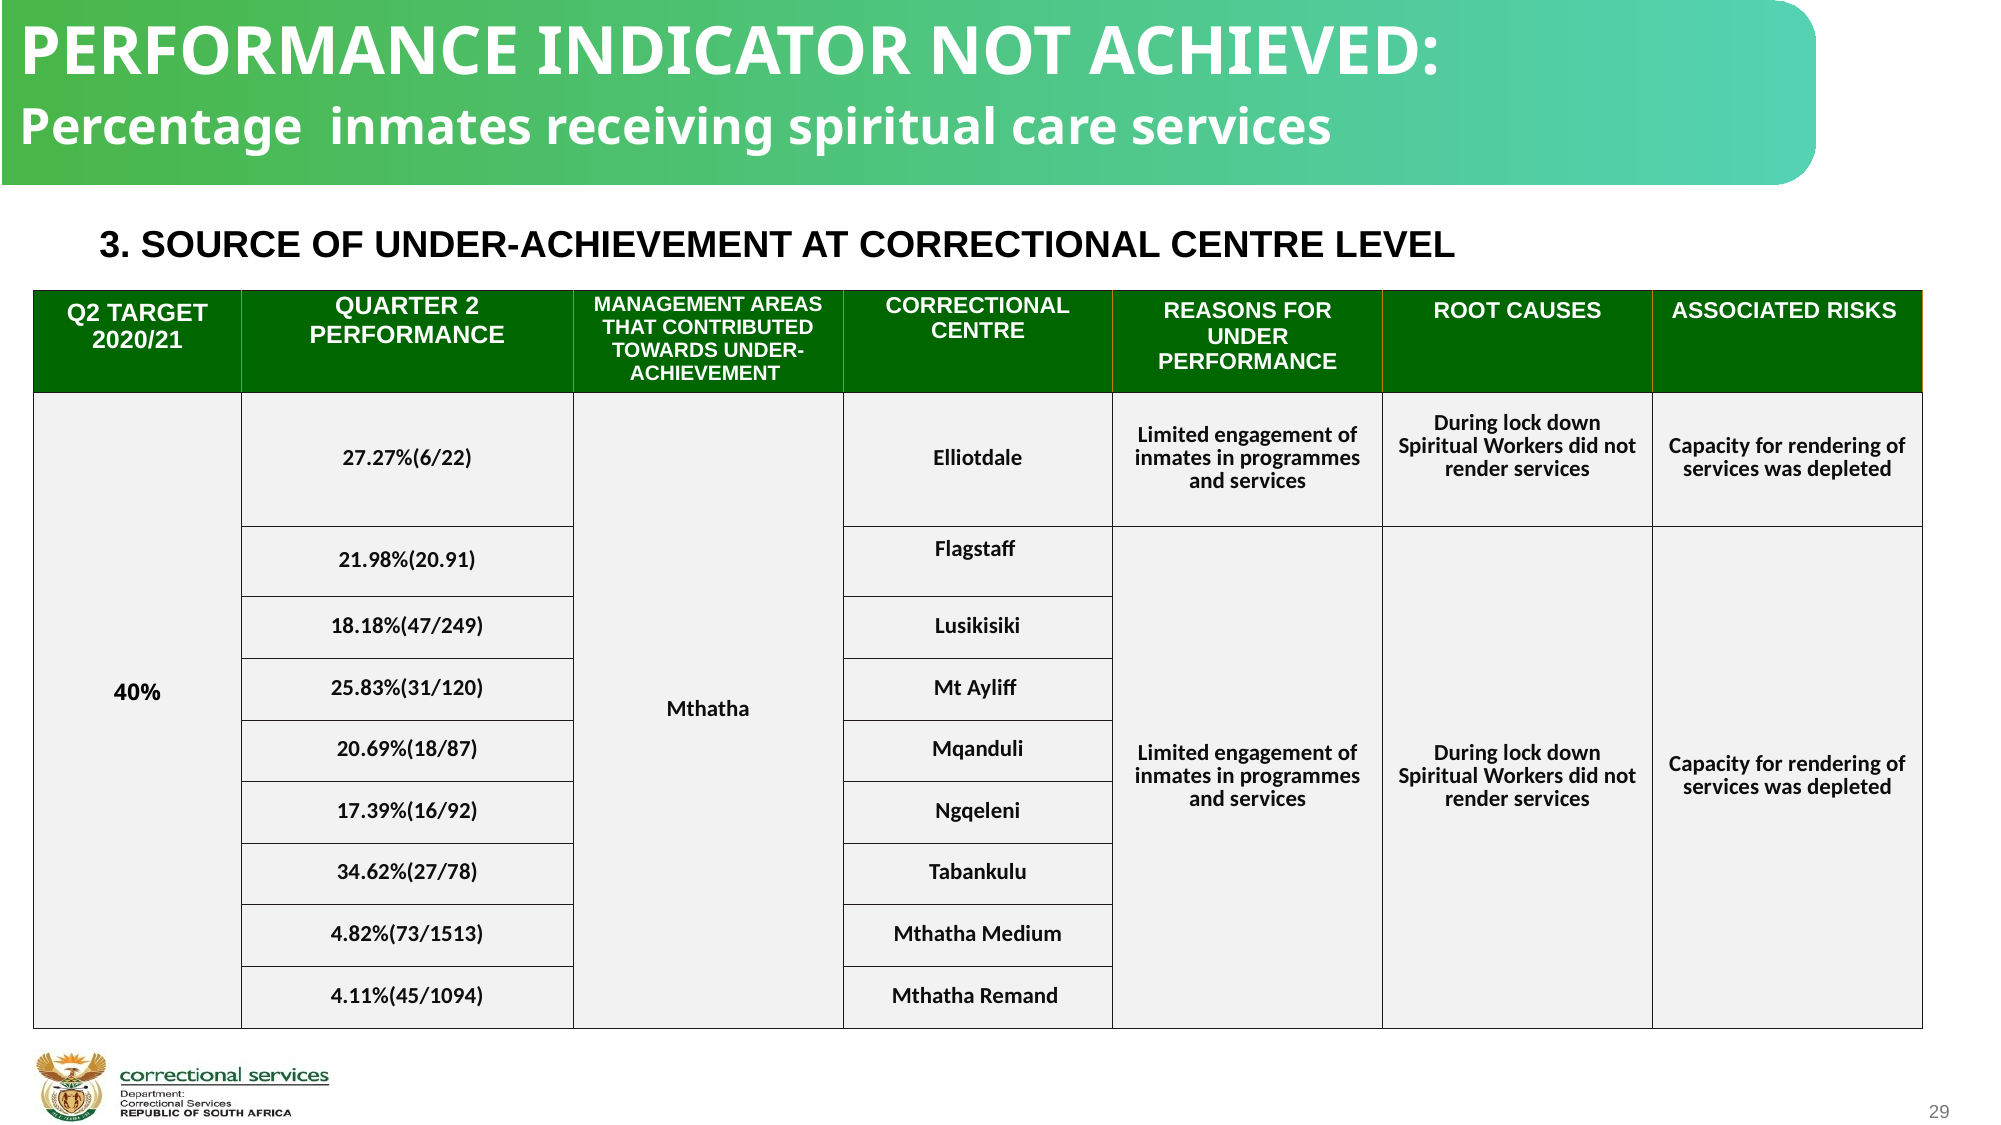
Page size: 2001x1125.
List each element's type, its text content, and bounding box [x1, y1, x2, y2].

text_box [2, 0, 1816, 185]
text_box PERFORMANCE INDICATOR NOT ACHIEVED: Percentage inmates receiving spiritual care services [4, 9, 1803, 96]
table_cell 27.27%(6/22) [242, 393, 573, 526]
table_cell Limited engagement of inmates in programmes and services [1113, 393, 1382, 526]
table_cell Elliotdale [844, 393, 1112, 526]
table_cell During lock down Spiritual Workers did not render services [1383, 527, 1652, 1028]
table_cell 18.18%(47/249) [242, 597, 573, 658]
table_header CORRECTIONAL CENTRE [844, 291, 1112, 392]
table_cell Ngqeleni [844, 782, 1112, 843]
picture [33, 1049, 332, 1123]
table_cell Flagstaff [844, 527, 1112, 596]
table_cell 4.82%(73/1513) [242, 905, 573, 966]
table_cell 25.83%(31/120) [242, 659, 573, 720]
table_cell Mqanduli [844, 721, 1112, 781]
table_cell During lock down Spiritual Workers did not render services [1383, 393, 1652, 526]
table_header MANAGEMENT AREAS THAT CONTRIBUTED TOWARDS UNDER-ACHIEVEMENT [574, 291, 843, 392]
table_cell Limited engagement of inmates in programmes and services [1113, 527, 1382, 1028]
table_cell Capacity for rendering of services was depleted [1653, 393, 1922, 526]
table_cell Capacity for rendering of services was depleted [1653, 527, 1922, 1028]
table_cell 17.39%(16/92) [242, 782, 573, 843]
table_cell 20.69%(18/87) [242, 721, 573, 781]
text_box 3. SOURCE OF UNDER-ACHIEVEMENT AT CORRECTIONAL CENTRE LEVEL [32, 212, 1533, 273]
table_header QUARTER 2 PERFORMANCE [242, 291, 573, 392]
table_cell Lusikisiki [844, 597, 1112, 658]
table_cell Tabankulu [844, 844, 1112, 904]
table_cell 34.62%(27/78) [242, 844, 573, 904]
table_cell Mthatha [574, 393, 843, 1028]
table_header Q2 TARGET 2020/21 [34, 291, 241, 392]
table_header ASSOCIATED RISKS [1653, 291, 1922, 392]
table_cell Mt Ayliff [844, 659, 1112, 720]
table_header ROOT CAUSES [1383, 291, 1652, 392]
table_header REASONS FOR UNDER PERFORMANCE [1113, 291, 1382, 392]
table_cell 4.11%(45/1094) [242, 967, 573, 1028]
table_cell Mthatha Remand [844, 967, 1112, 1028]
table_cell 21.98%(20.91) [242, 527, 573, 596]
table_cell Mthatha Medium [844, 905, 1112, 966]
table_cell 40% [34, 393, 241, 1028]
